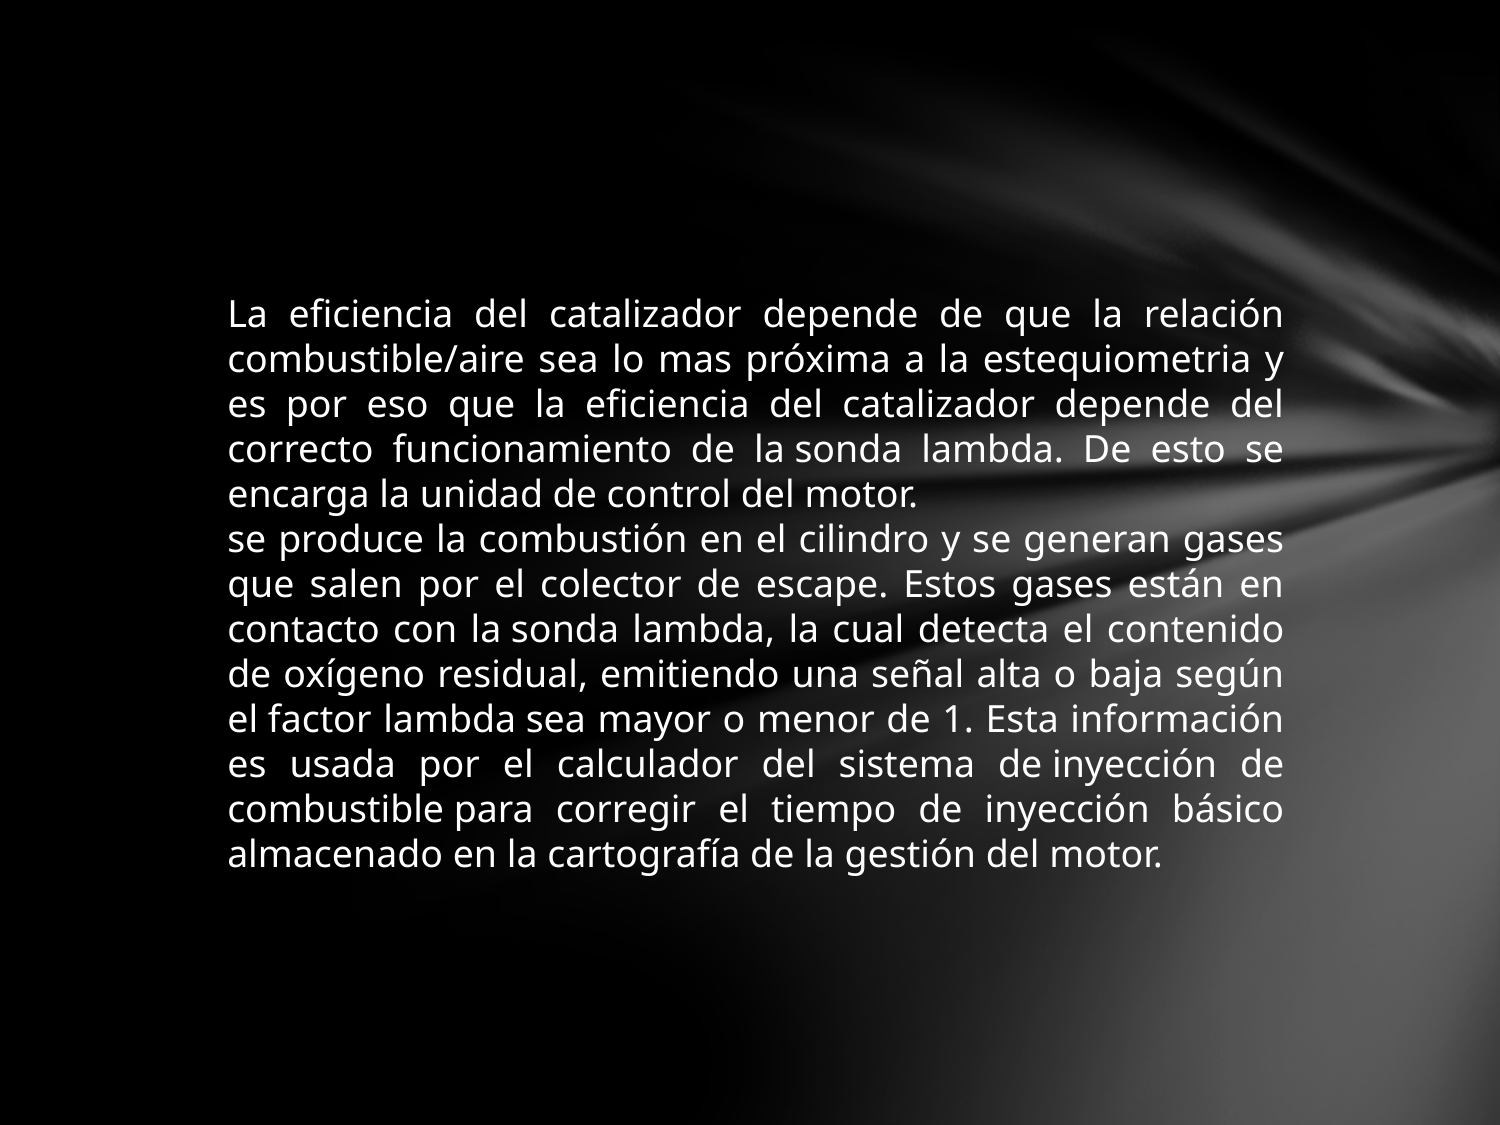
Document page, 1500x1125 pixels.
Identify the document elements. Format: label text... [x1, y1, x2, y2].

text_box La eficiencia del catalizador depende de que la relación combustible/aire sea lo mas próxima a la estequiometria y es por eso que la eficiencia del catalizador depende del correcto funcionamiento de la sonda lambda. De esto se encarga la unidad de control del motor. se produce la combustión en el cilindro y se generan gases que salen por el colector de escape. Estos gases están en contacto con la sonda lambda, la cual detecta el contenido de oxígeno residual, emitiendo una señal alta o baja según el factor lambda sea mayor o menor de 1. Esta información es usada por el calculador del sistema de inyección de combustible para corregir el tiempo de inyección básico almacenado en la cartografía de la gestión del motor. [212, 282, 1300, 882]
